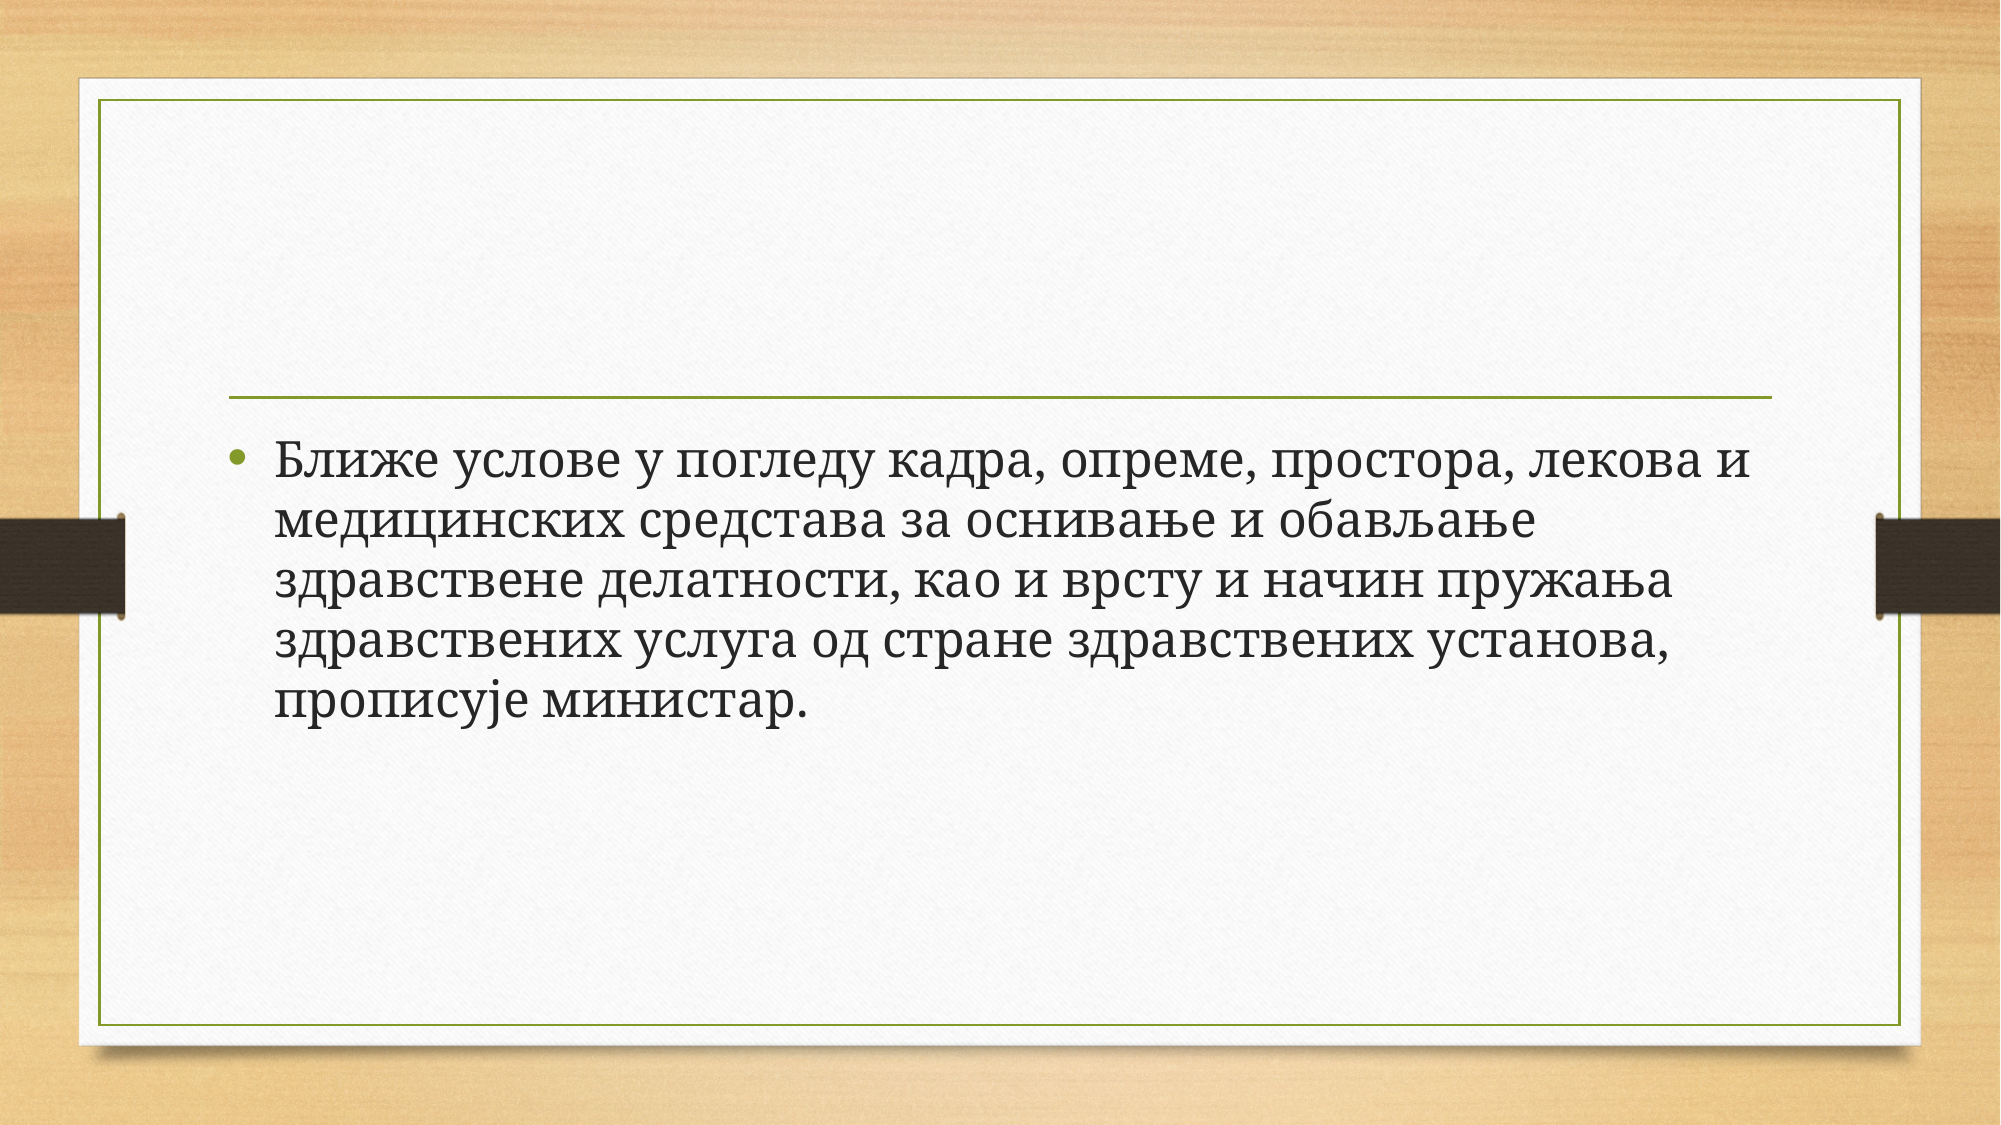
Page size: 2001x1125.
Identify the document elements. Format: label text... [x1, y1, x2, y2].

list Ближе услове у погледу кадра, опреме, простора, лекова и медицинских средстава за оснивање и обављање здравствене делатности, као и врсту и начин пружања здравствених услуга од стране здравствених установа, прописује министар. [212, 419, 1788, 964]
picture [0, 0, 2001, 1125]
